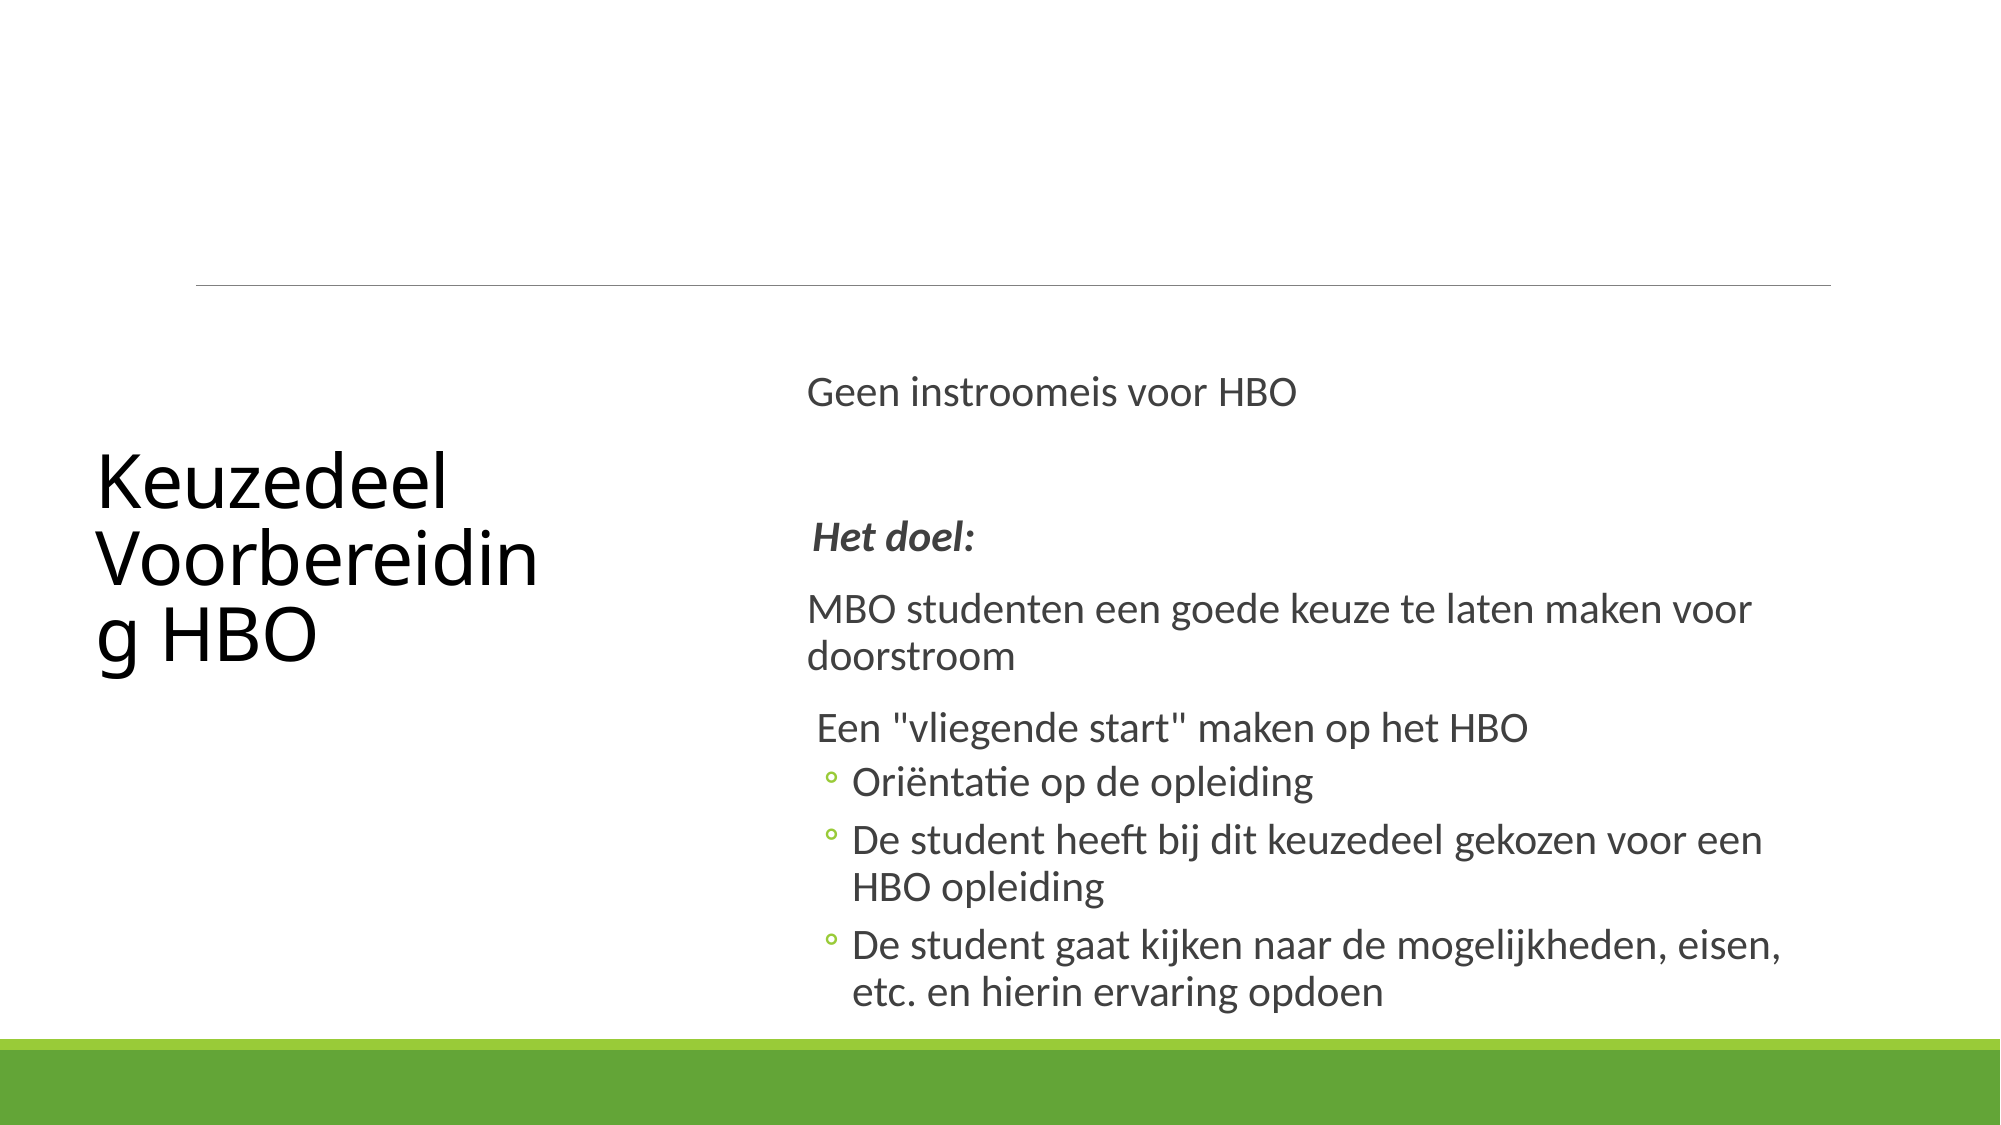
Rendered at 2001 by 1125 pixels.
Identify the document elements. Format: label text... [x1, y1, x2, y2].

title Keuzedeel Voorbereiding HBO [80, 99, 587, 1026]
list Geen instroomeis voor HBO Het doel: MBO studenten een goede keuze te laten maken voor doorstroom Een "vliegende start" maken op het HBO Oriëntatie op de opleiding De student heeft bij dit keuzedeel gekozen voor een HBO opleiding De student gaat kijken naar de mogelijkheden, eisen, etc. en hierin ervaring opdoen [777, 99, 1830, 1026]
